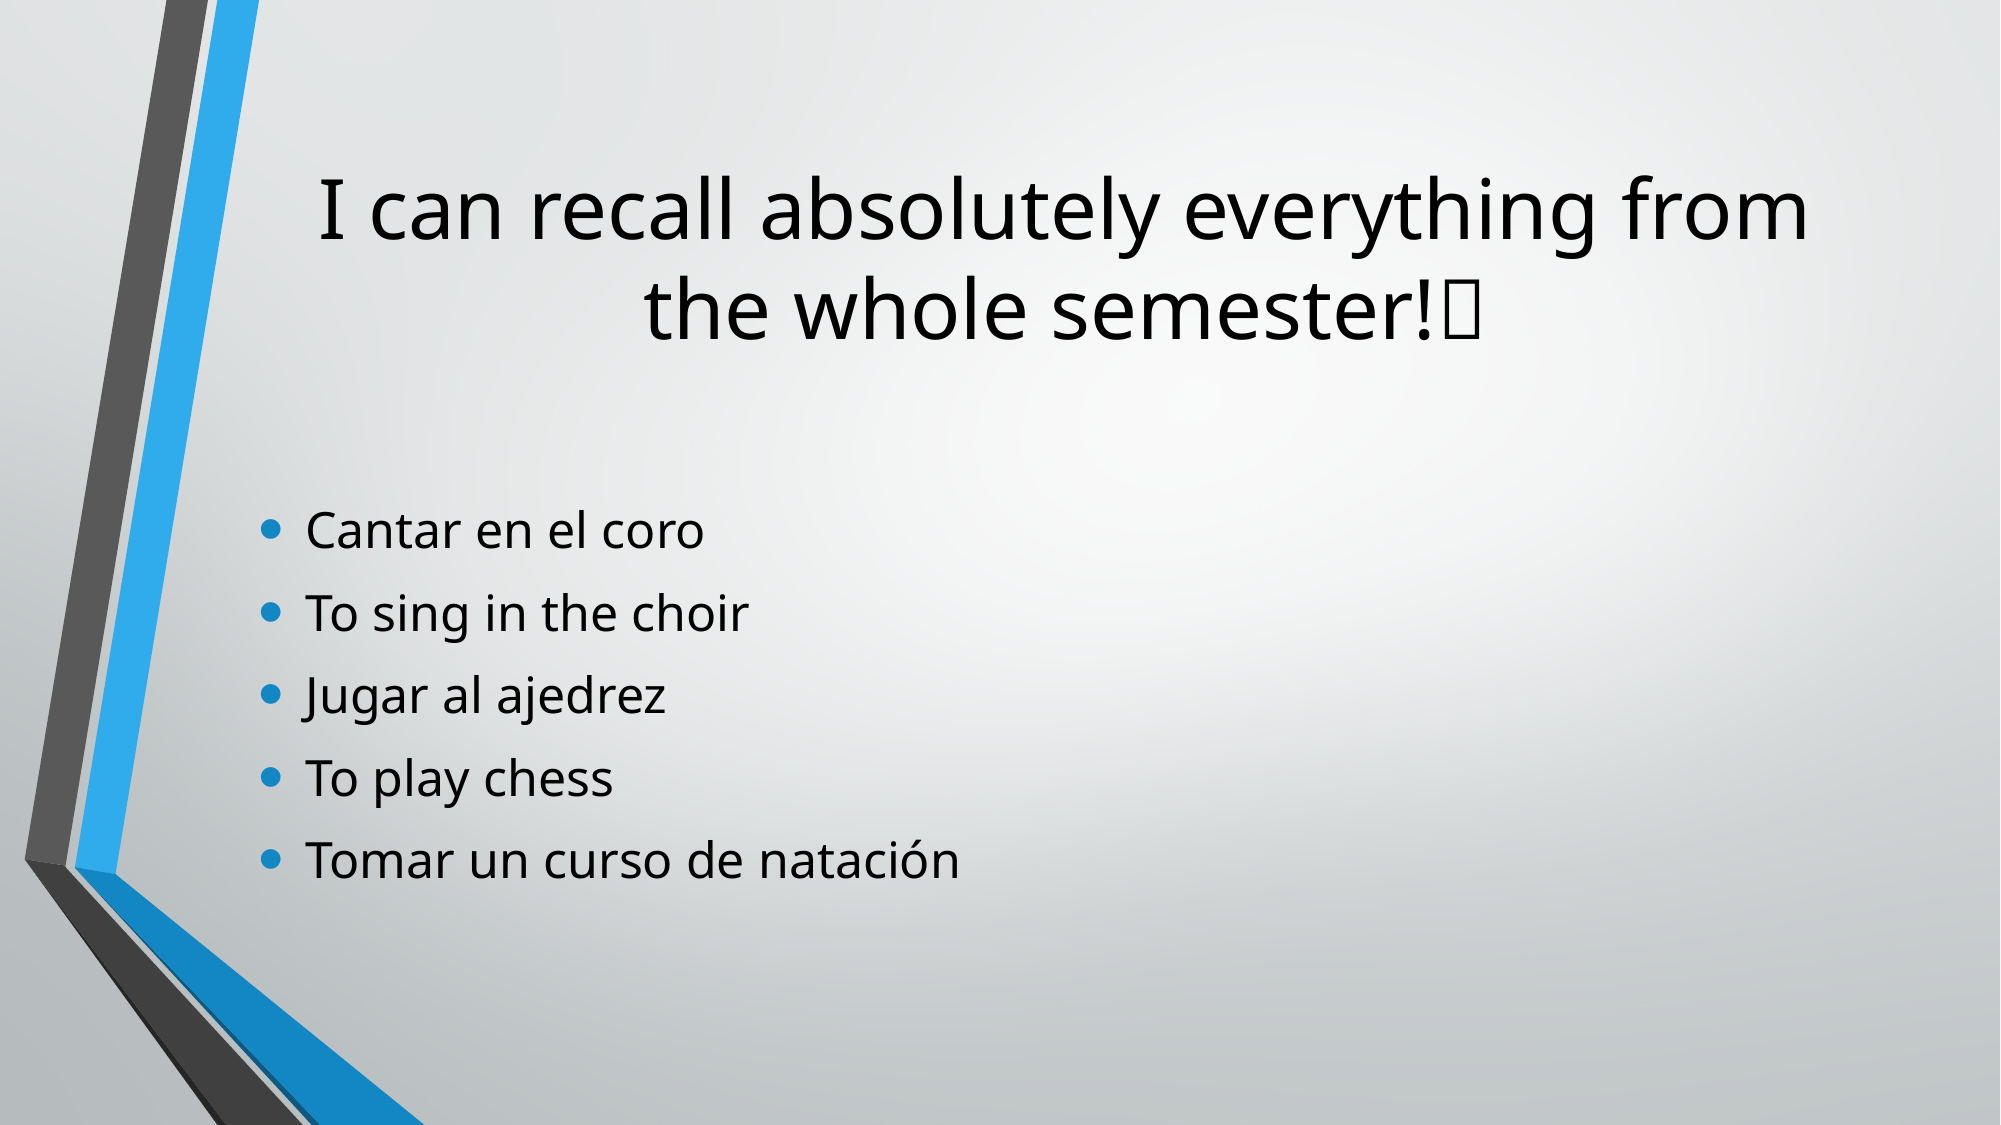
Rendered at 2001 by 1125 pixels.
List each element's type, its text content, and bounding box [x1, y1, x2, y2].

list Cantar en el coro To sing in the choir Jugar al ajedrez To play chess Tomar un curso de natación [243, 437, 1887, 950]
title I can recall absolutely everything from the whole semester! [243, 112, 1887, 400]
